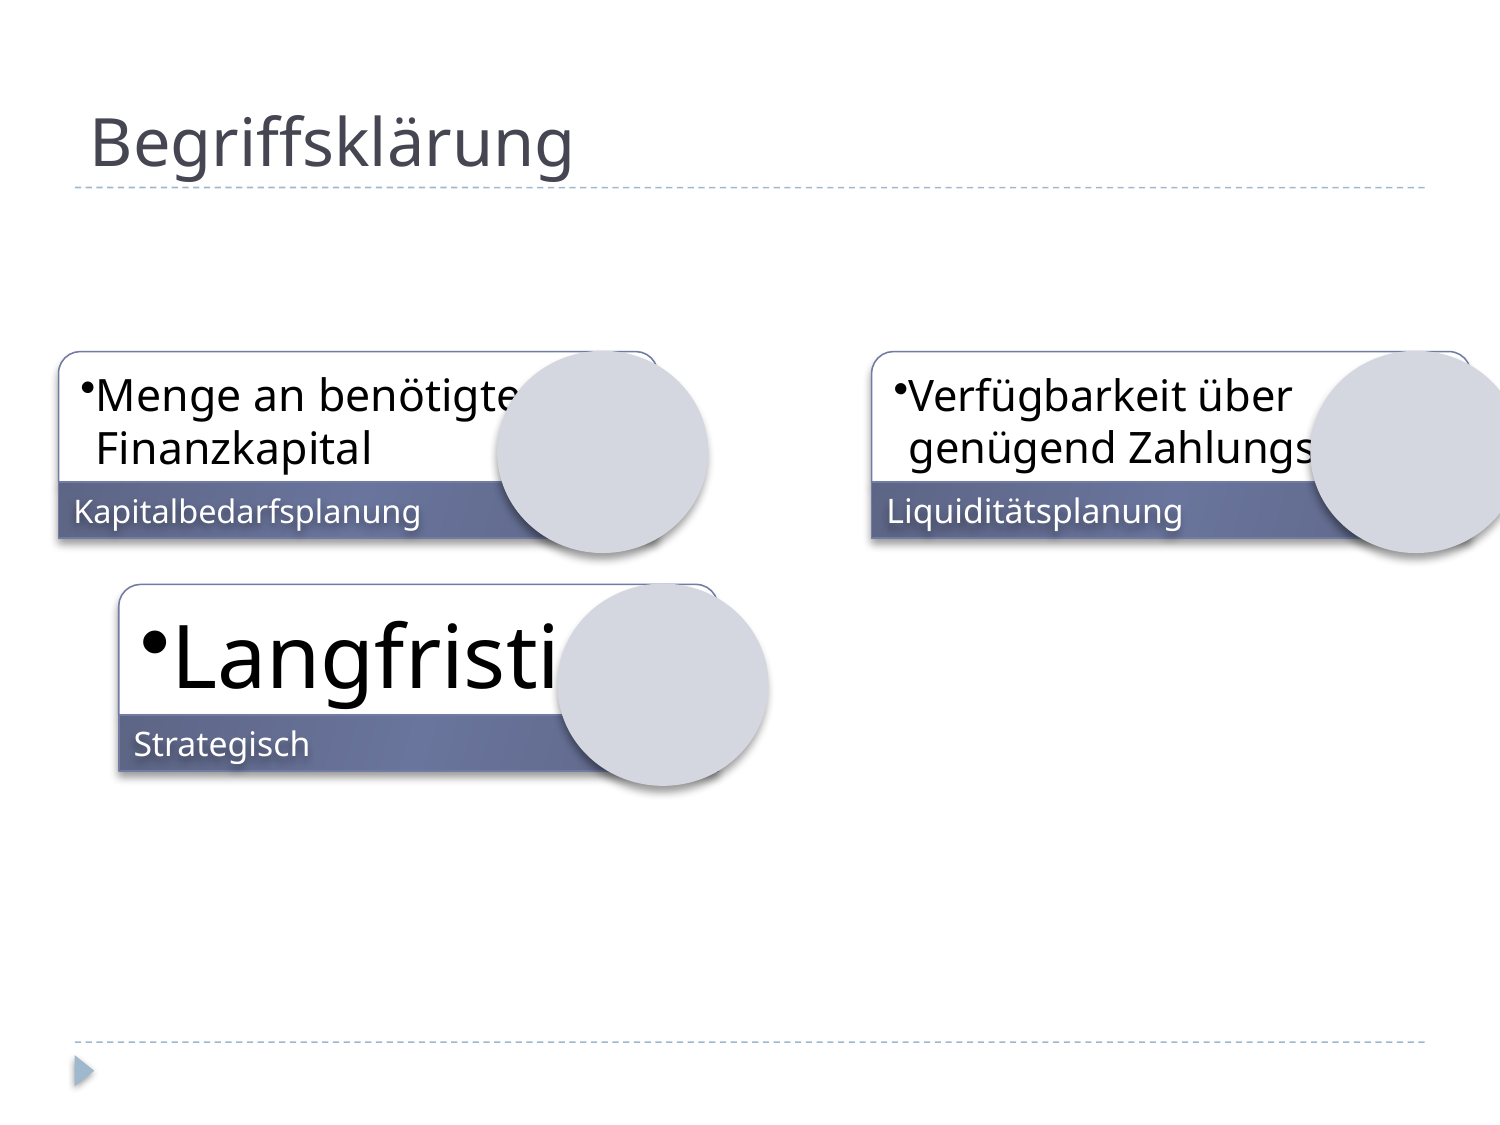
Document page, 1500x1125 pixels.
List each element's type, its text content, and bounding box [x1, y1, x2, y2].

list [58, 351, 1409, 786]
title Begriffsklärung [75, 24, 1425, 188]
